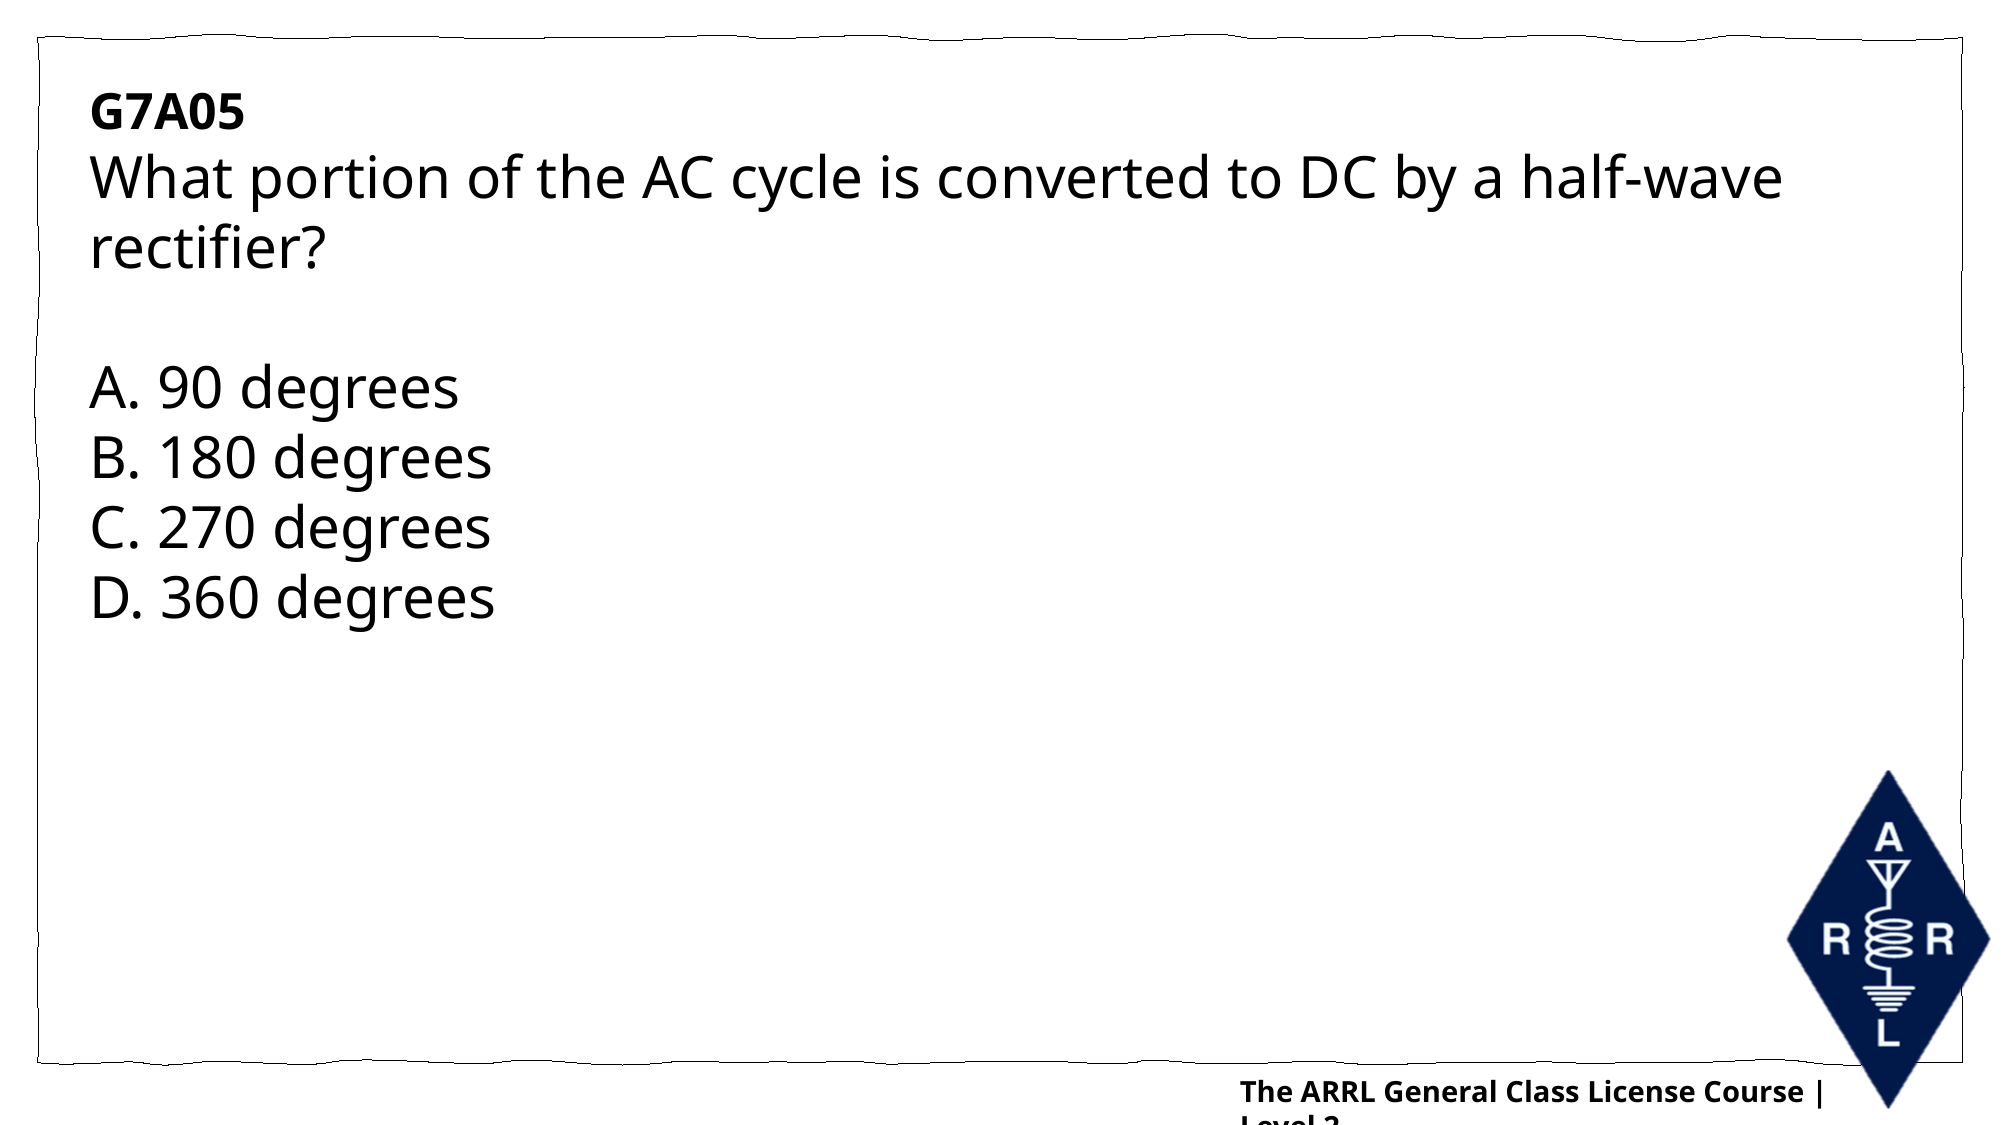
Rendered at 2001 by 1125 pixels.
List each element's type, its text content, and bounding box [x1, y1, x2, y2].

text_box G7A05 What portion of the AC cycle is converted to DC by a half-wave rectifier? A. 90 degrees B. 180 degrees C. 270 degrees D. 360 degrees [75, 72, 1850, 708]
picture [1773, 752, 1999, 1125]
